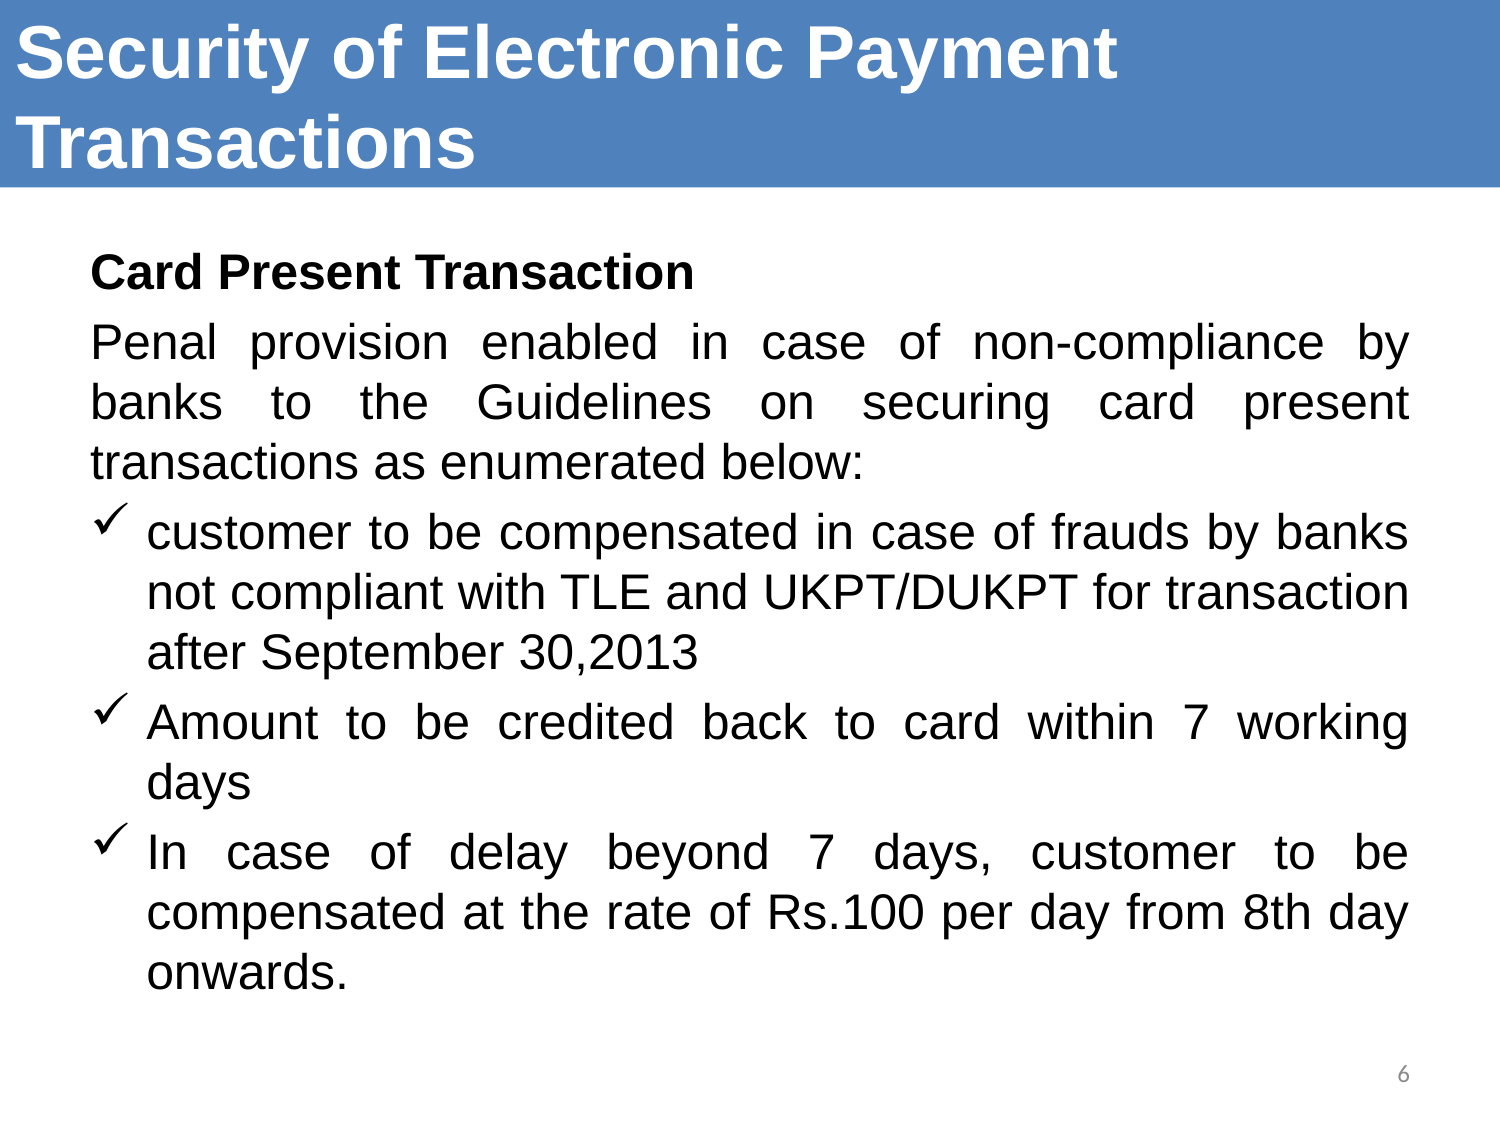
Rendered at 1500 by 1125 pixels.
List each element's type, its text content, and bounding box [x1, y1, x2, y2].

list Card Present Transaction Penal provision enabled in case of non-compliance by banks to the Guidelines on securing card present transactions as enumerated below: customer to be compensated in case of frauds by banks not compliant with TLE and UKPT/DUKPT for transaction after September 30,2013 Amount to be credited back to card within 7 working days In case of delay beyond 7 days, customer to be compensated at the rate of Rs.100 per day from 8th day onwards. [75, 231, 1425, 1106]
title Security of Electronic Payment Transactions [0, 0, 1500, 188]
slide_number 6 [1074, 1042, 1425, 1103]
